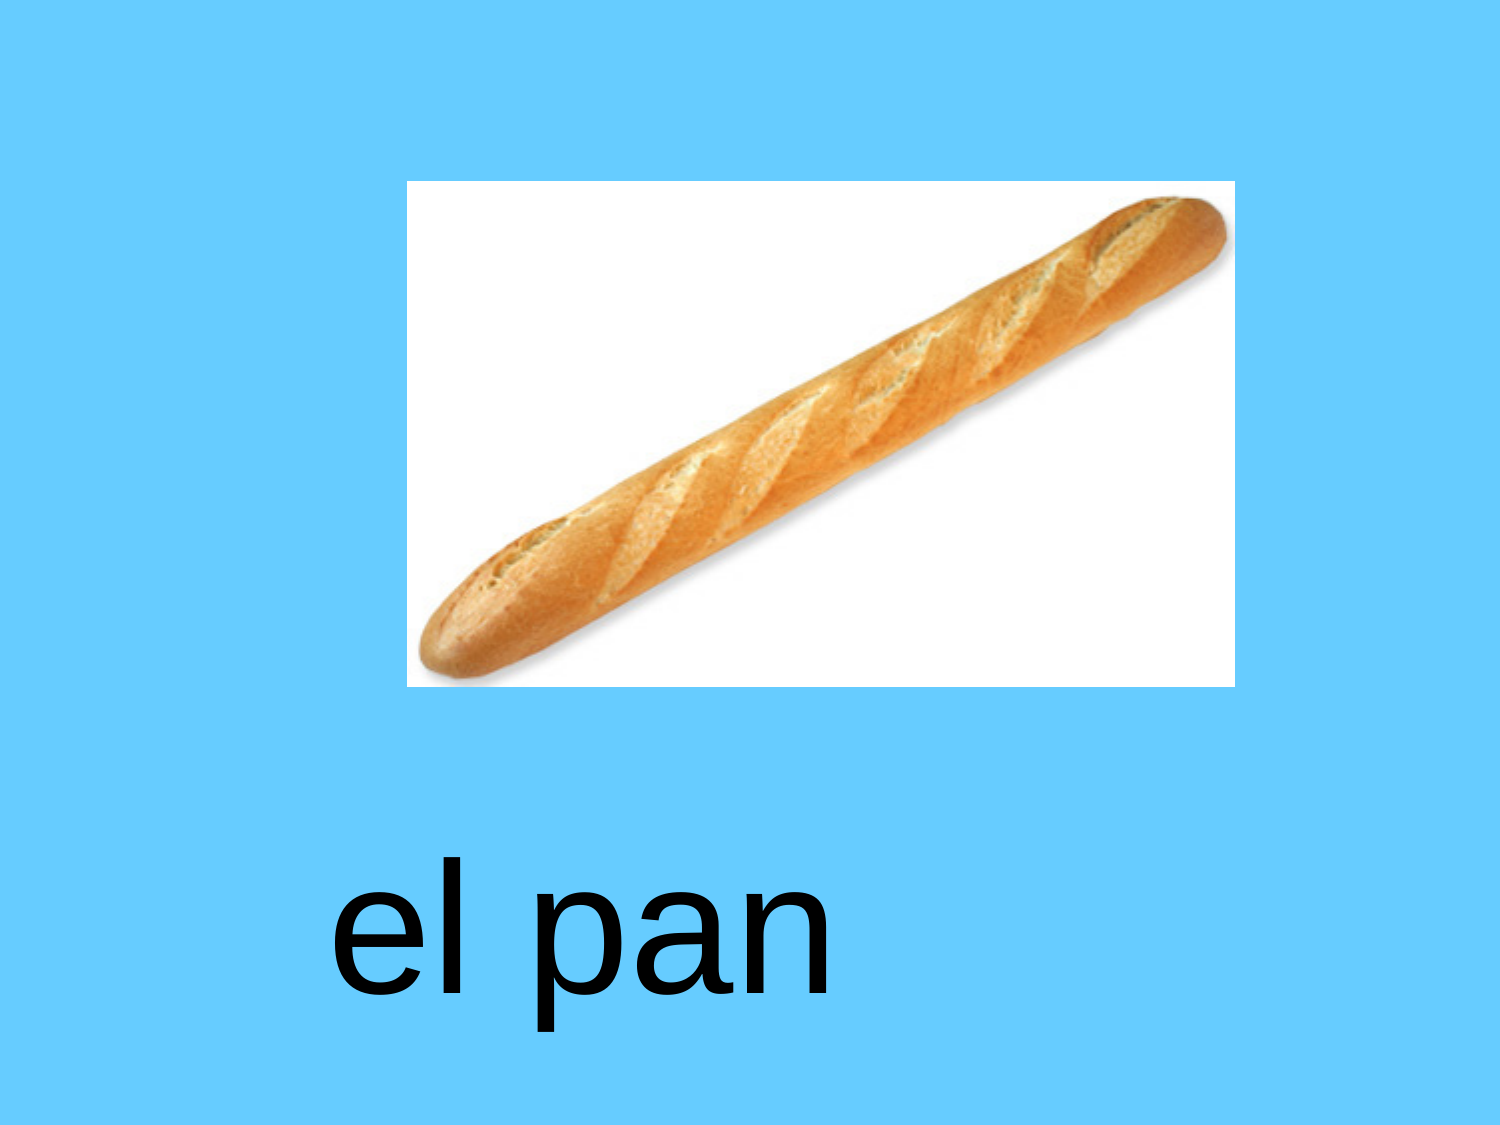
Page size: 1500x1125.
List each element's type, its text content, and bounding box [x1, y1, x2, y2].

text_box el pan [312, 798, 1282, 1039]
picture [407, 181, 1235, 687]
